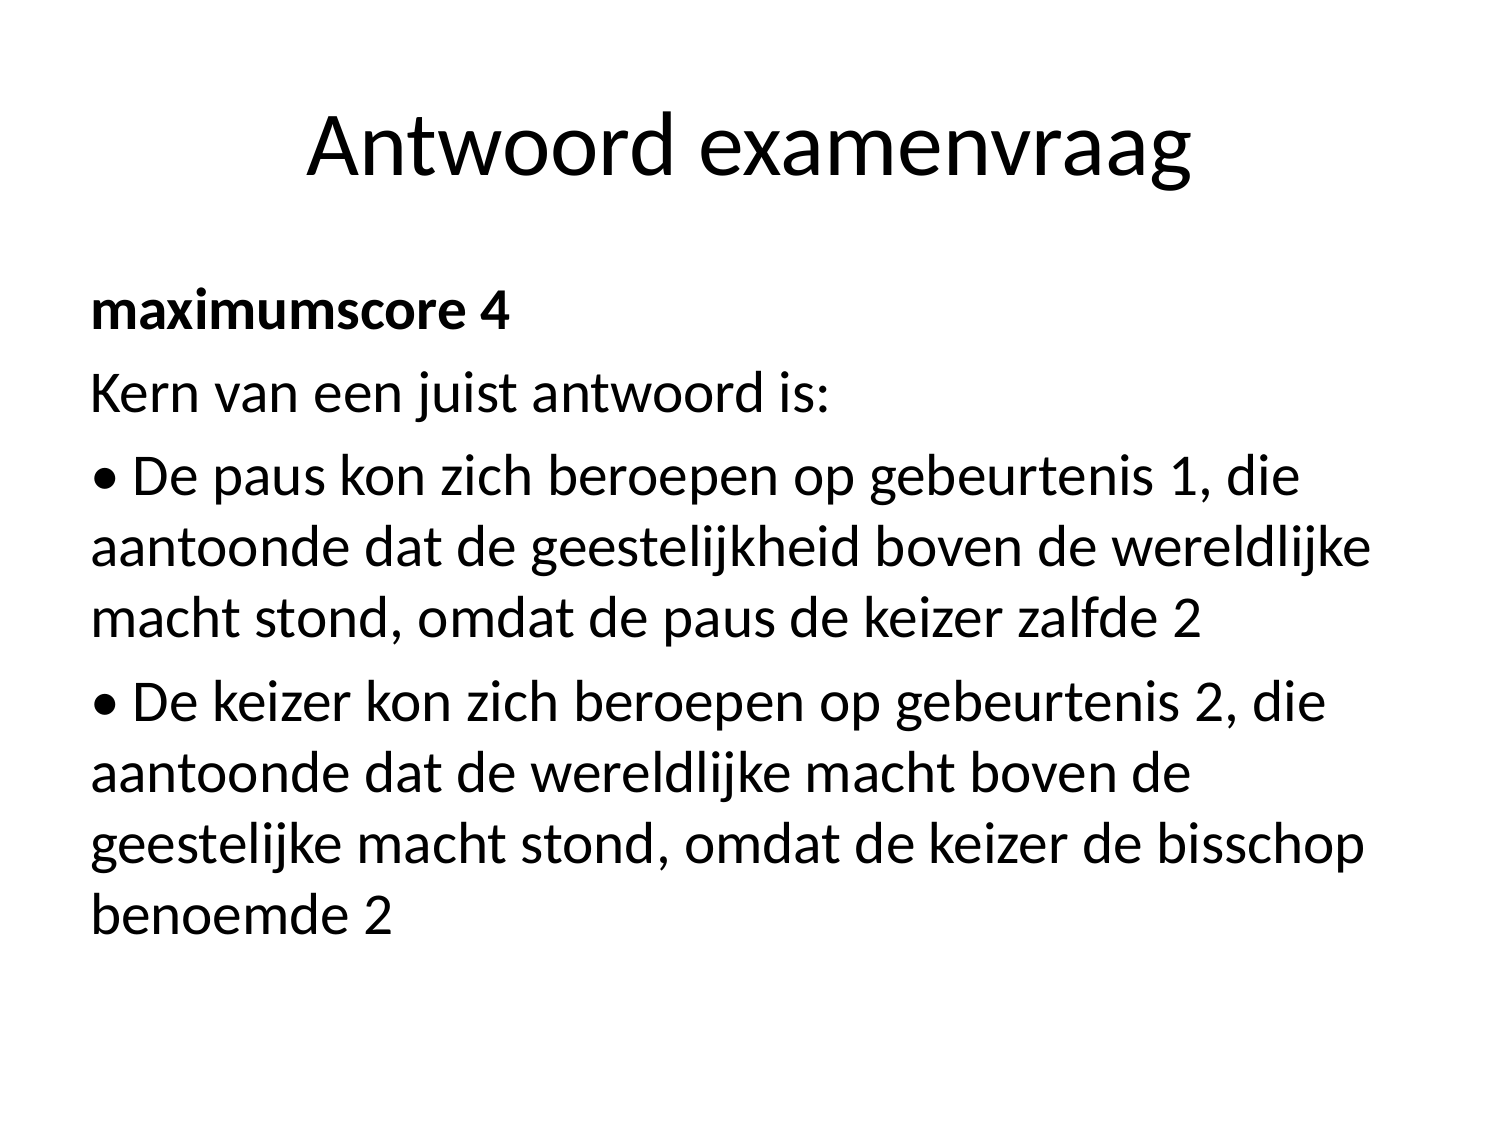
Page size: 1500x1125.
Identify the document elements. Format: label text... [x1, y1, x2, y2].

list maximumscore 4 Kern van een juist antwoord is: • De paus kon zich beroepen op gebeurtenis 1, die aantoonde dat de geestelijkheid boven de wereldlijke macht stond, omdat de paus de keizer zalfde 2 • De keizer kon zich beroepen op gebeurtenis 2, die aantoonde dat de wereldlijke macht boven de geestelijke macht stond, omdat de keizer de bisschop benoemde 2 [75, 262, 1425, 1005]
title Antwoord examenvraag [75, 45, 1425, 233]
